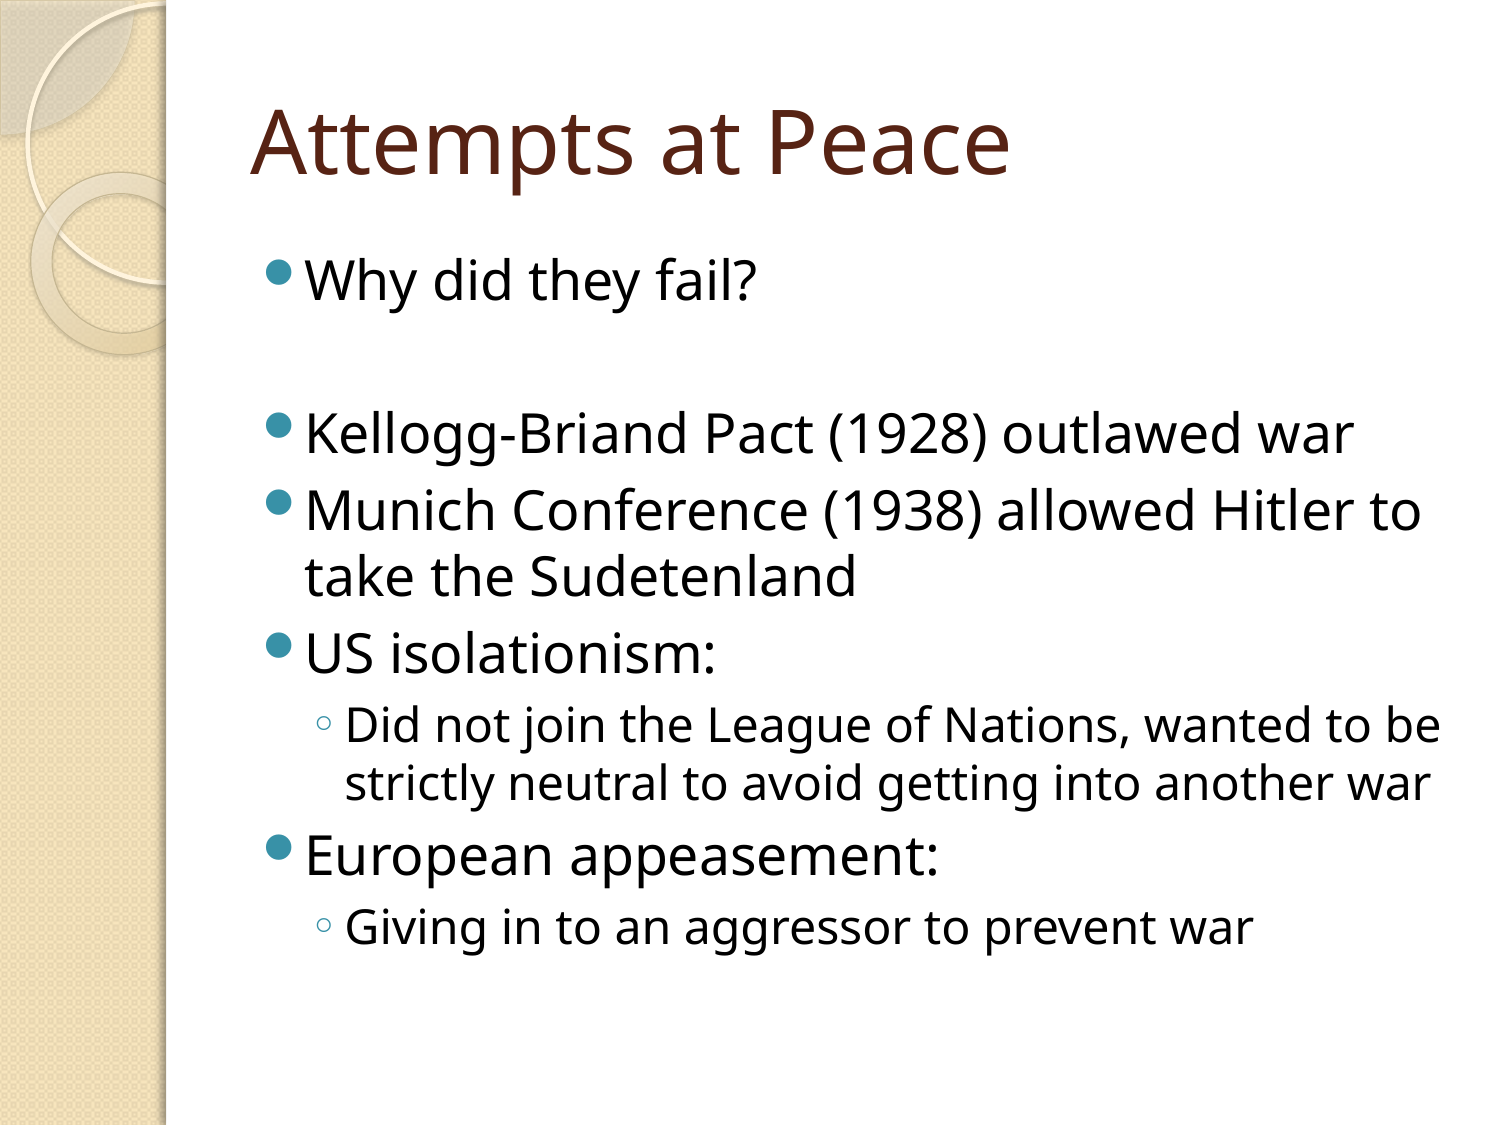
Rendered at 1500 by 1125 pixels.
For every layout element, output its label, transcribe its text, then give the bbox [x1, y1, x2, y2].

list Why did they fail? Kellogg-Briand Pact (1928) outlawed war Munich Conference (1938) allowed Hitler to take the Sudetenland US isolationism: Did not join the League of Nations, wanted to be strictly neutral to avoid getting into another war European appeasement: Giving in to an aggressor to prevent war [235, 237, 1466, 1025]
title Attempts at Peace [235, 45, 1466, 233]
